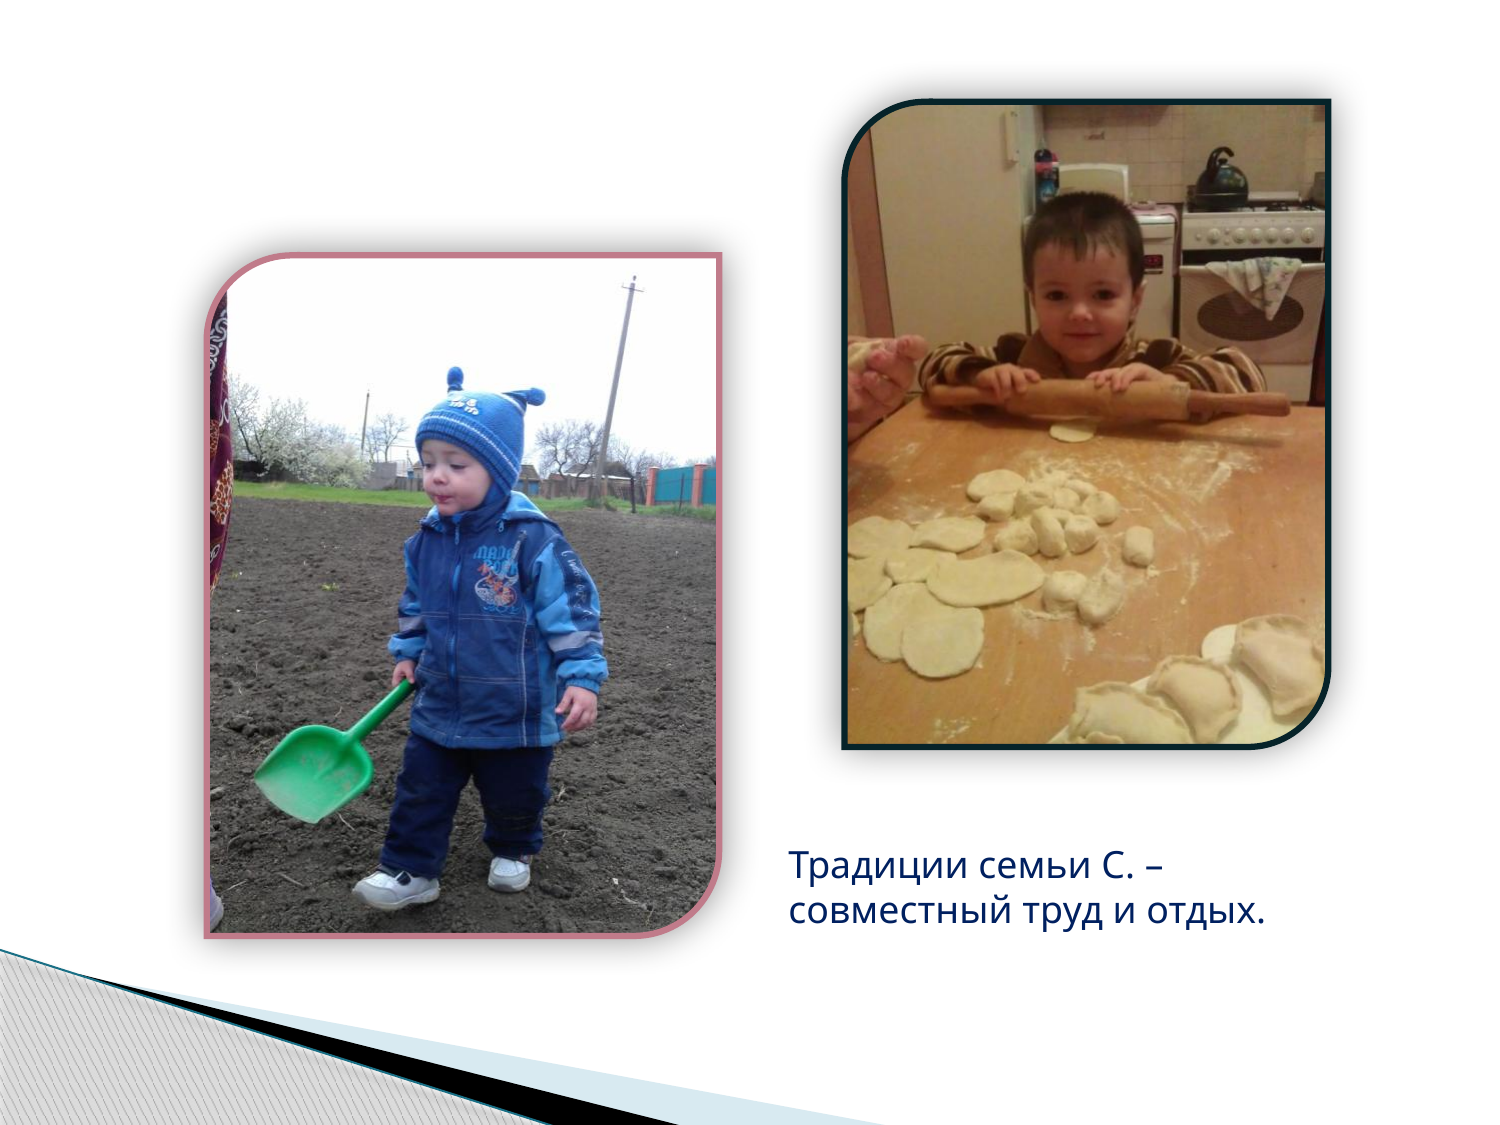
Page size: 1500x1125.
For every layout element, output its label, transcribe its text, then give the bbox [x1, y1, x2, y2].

text_box Традиции семьи С. – совместный труд и отдых. [773, 834, 1500, 939]
picture [844, 101, 1329, 748]
picture [206, 255, 720, 937]
